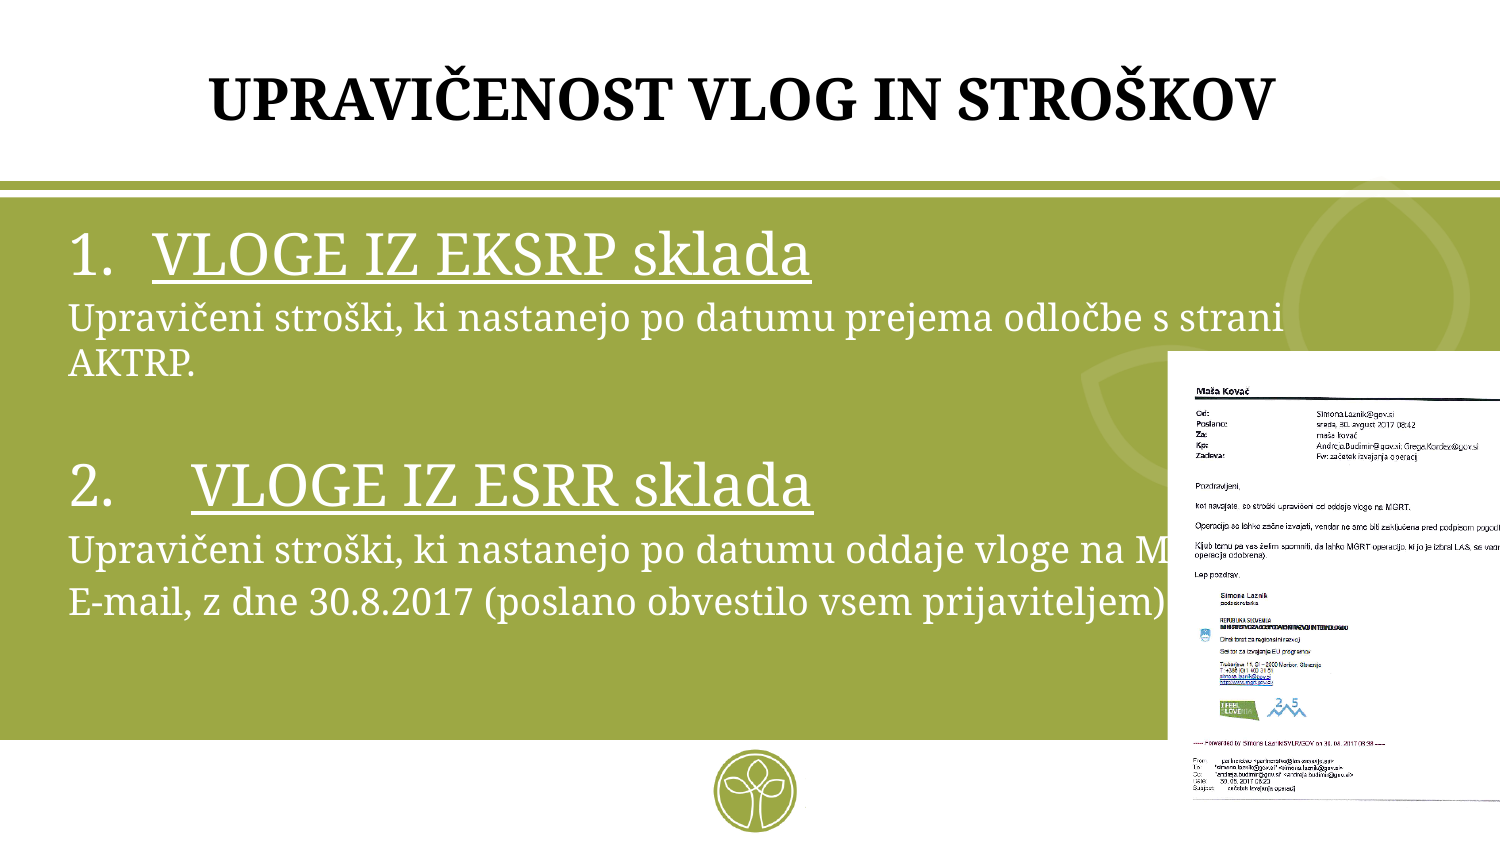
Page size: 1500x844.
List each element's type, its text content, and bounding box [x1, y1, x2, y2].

list VLOGE IZ EKSRP sklada Upravičeni stroški, ki nastanejo po datumu prejema odločbe s strani AKTRP. 2. VLOGE IZ ESRR sklada Upravičeni stroški, ki nastanejo po datumu oddaje vloge na MGRT. E-mail, z dne 30.8.2017 (poslano obvestilo vsem prijaviteljem) [53, 209, 1404, 728]
title UPRAVIČENOST VLOG IN STROŠKOV [75, 33, 1425, 175]
picture [692, 740, 806, 844]
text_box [1167, 350, 1500, 844]
